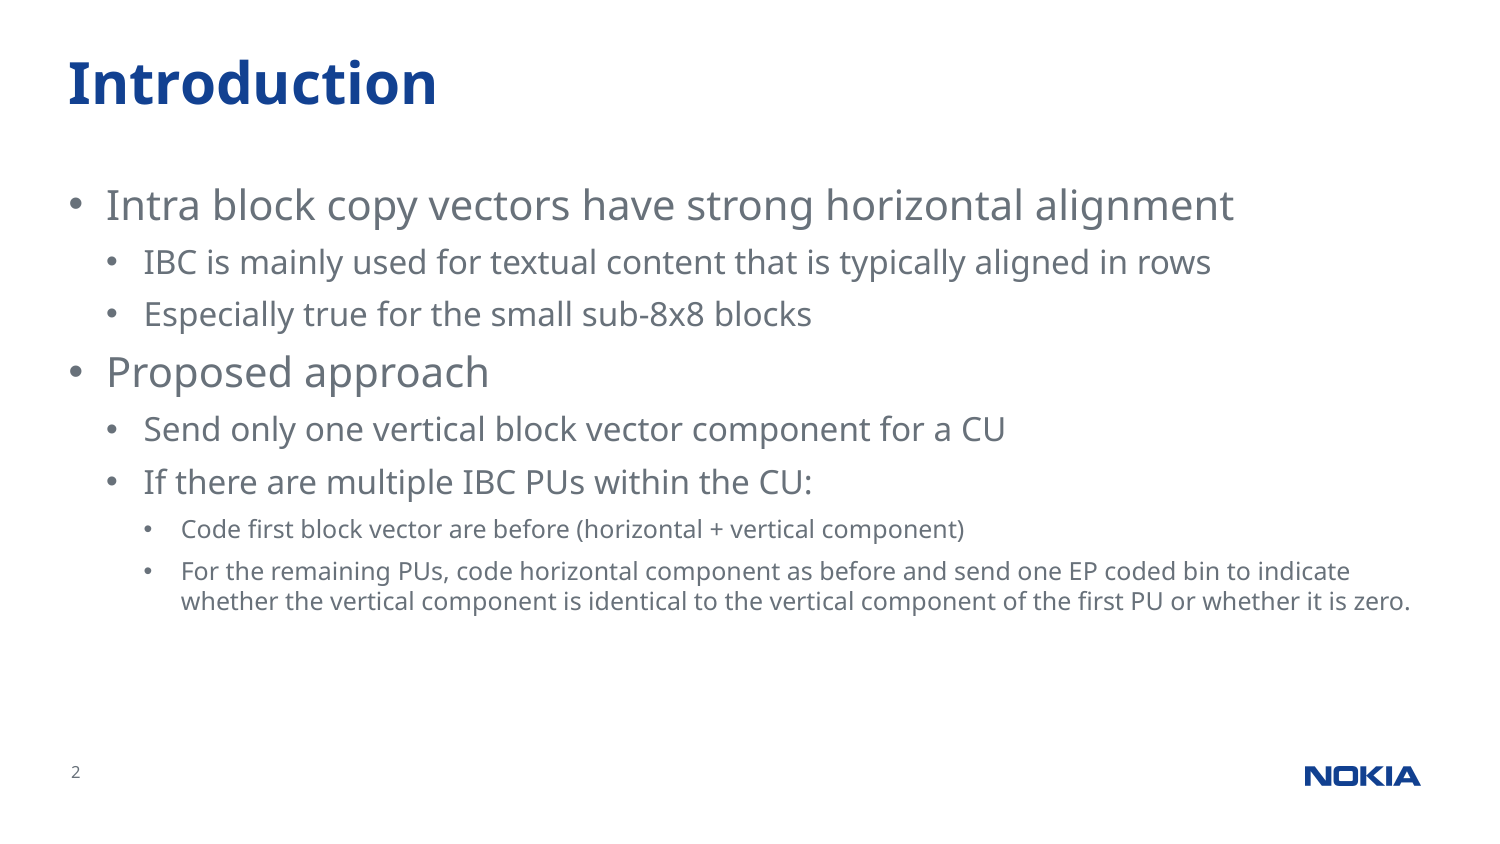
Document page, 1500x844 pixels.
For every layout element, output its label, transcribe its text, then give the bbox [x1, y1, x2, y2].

picture [1305, 766, 1421, 786]
title Introduction [68, 45, 1419, 98]
list Intra block copy vectors have strong horizontal alignment IBC is mainly used for textual content that is typically aligned in rows Especially true for the small sub-8x8 blocks Proposed approach Send only one vertical block vector component for a CU If there are multiple IBC PUs within the CU: Code first block vector are before (horizontal + vertical component) For the remaining PUs, code horizontal component as before and send one EP coded bin to indicate whether the vertical component is identical to the vertical component of the first PU or whether it is zero. [68, 178, 1419, 722]
